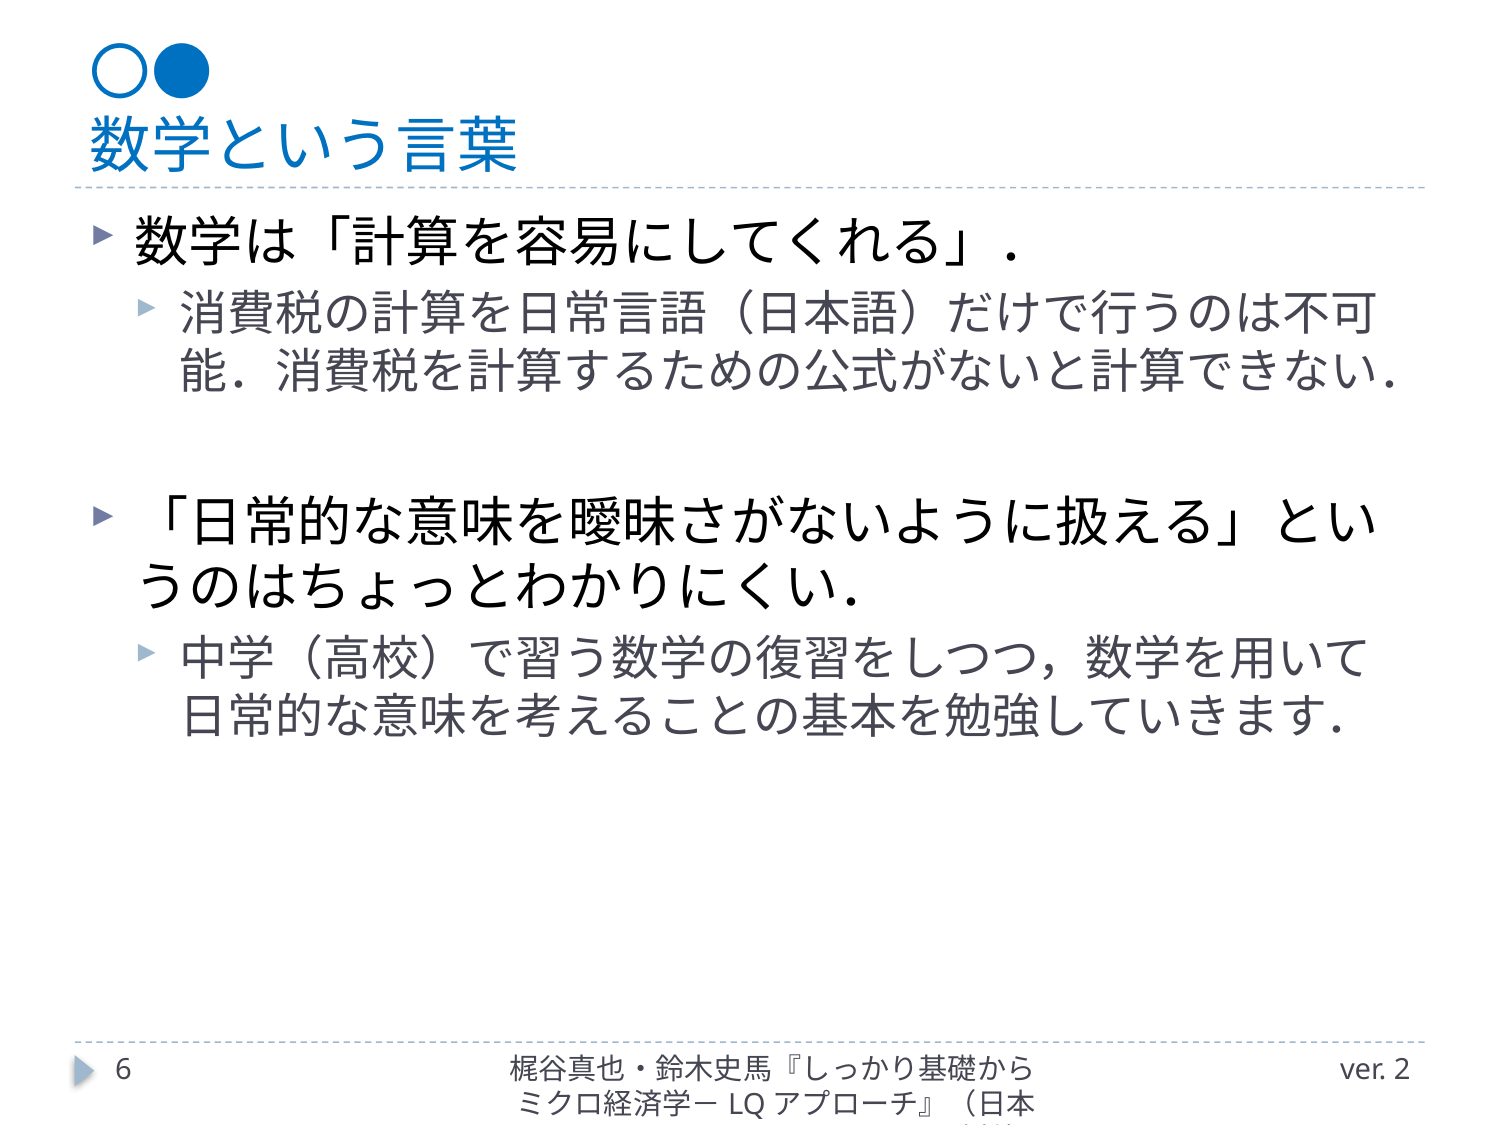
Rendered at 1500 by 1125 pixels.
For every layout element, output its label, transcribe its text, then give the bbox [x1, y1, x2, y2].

title 〇● 数学という言葉 [75, 24, 1425, 188]
footer 梶谷真也・鈴木史馬『しっかり基礎からミクロ経済学－LQアプローチ』（日本評論社） [475, 1042, 1050, 1103]
list 数学は「計算を容易にしてくれる」． 消費税の計算を日常言語（日本語）だけで行うのは不可能．消費税を計算するための公式がないと計算できない． 「日常的な意味を曖昧さがないように扱える」というのはちょっとわかりにくい． 中学（高校）で習う数学の復習をしつつ，数学を用いて日常的な意味を考えることの基本を勉強していきます． [75, 200, 1425, 1010]
slide_number 6 [100, 1042, 426, 1103]
slide_number ver. 2 [1050, 1042, 1426, 1103]
